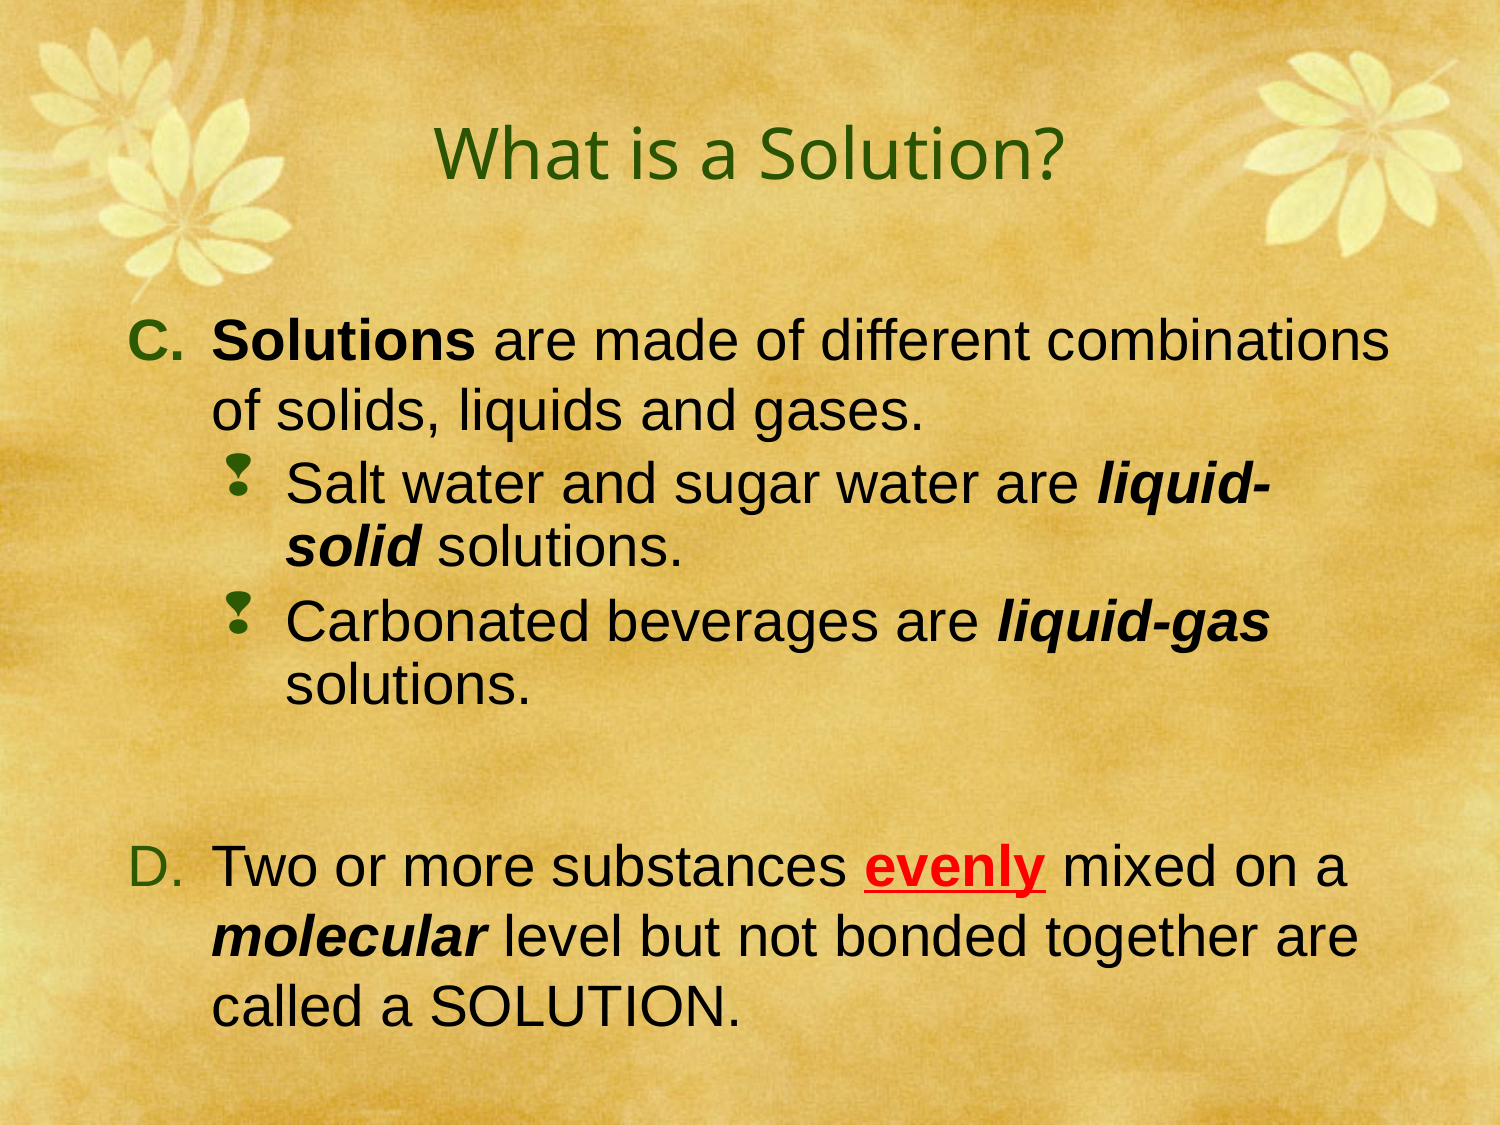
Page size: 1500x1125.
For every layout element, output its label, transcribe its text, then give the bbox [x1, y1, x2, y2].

picture [0, 0, 1500, 1125]
list Solutions are made of different combinations of solids, liquids and gases. Salt water and sugar water are liquid-solid solutions. Carbonated beverages are liquid-gas solutions. Two or more substances evenly mixed on a molecular level but not bonded together are called a SOLUTION. [112, 294, 1423, 1075]
title What is a Solution? [112, 99, 1388, 288]
